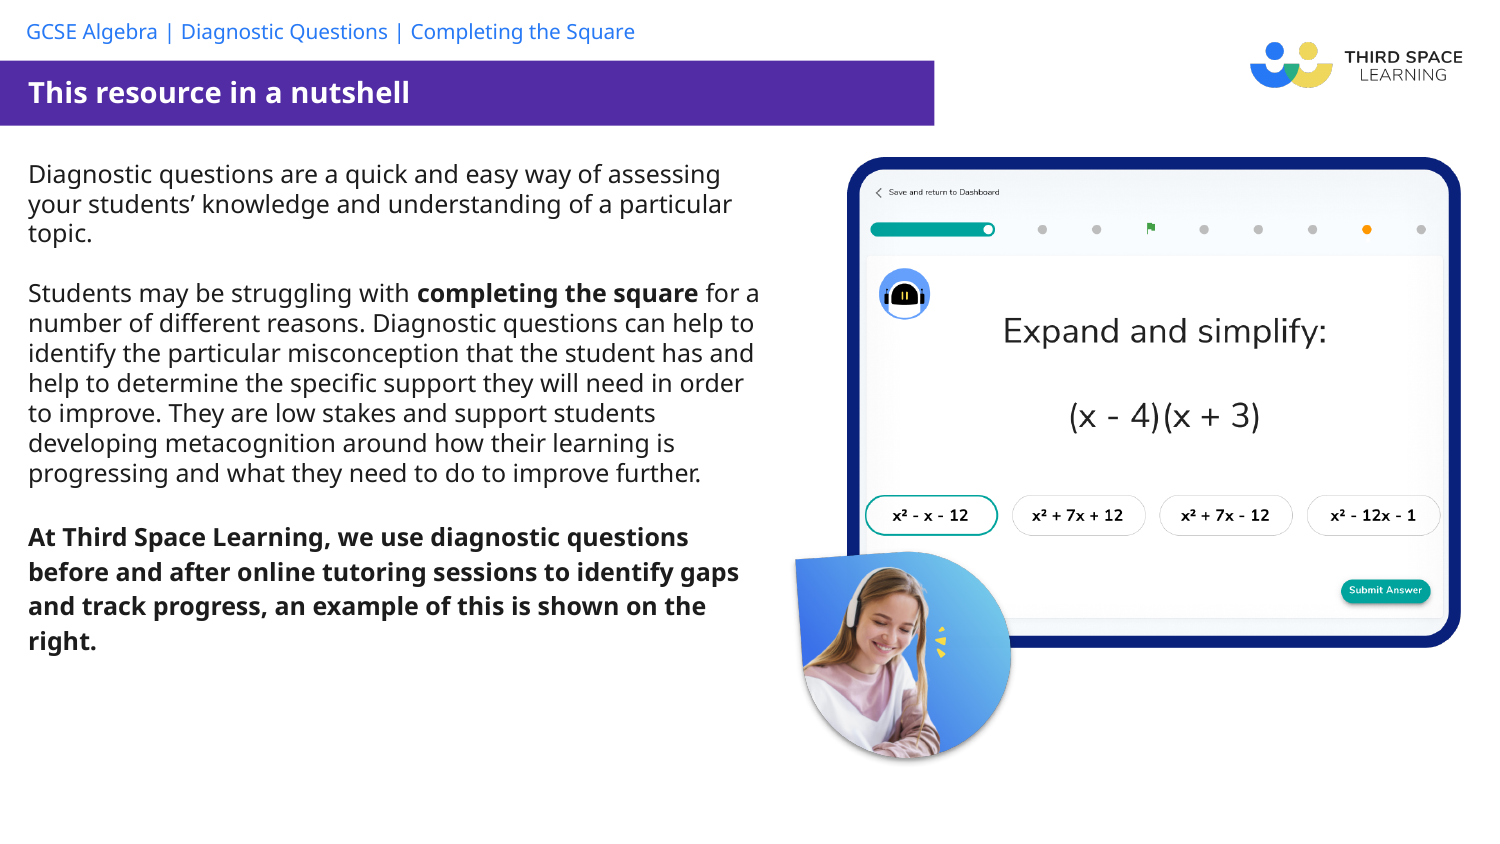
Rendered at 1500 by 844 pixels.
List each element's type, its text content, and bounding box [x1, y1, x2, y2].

text_box Diagnostic questions are a quick and easy way of assessing your students’ knowledge and understanding of a particular topic. Students may be struggling with completing the square for a number of different reasons. Diagnostic questions can help to identify the particular misconception that the student has and help to determine the specific support they will need in order to improve. They are low stakes and support students developing metacognition around how their learning is progressing and what they need to do to improve further. At Third Space Learning, we use diagnostic questions before and after online tutoring sessions to identify gaps and track progress, an example of this is shown on the right. [13, 157, 780, 785]
picture [1250, 33, 1465, 99]
picture [777, 157, 1461, 787]
text_box This resource in a nutshell [13, 59, 551, 125]
